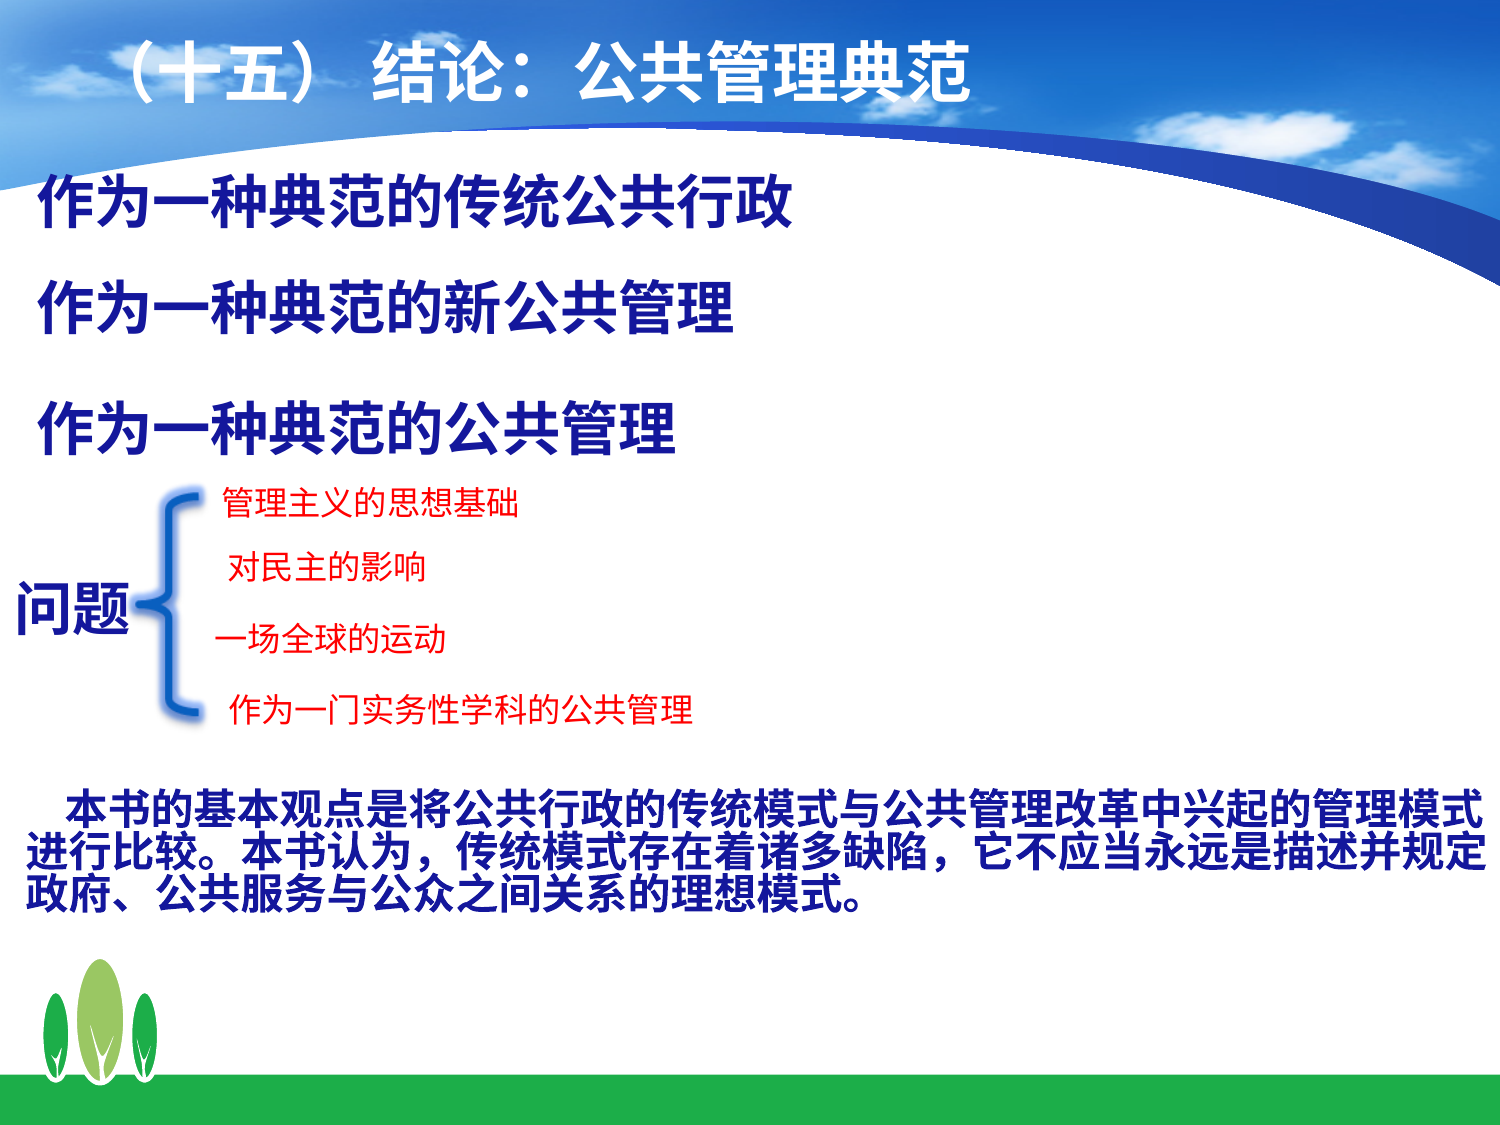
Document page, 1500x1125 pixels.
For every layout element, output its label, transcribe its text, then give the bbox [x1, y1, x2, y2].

text_box 作为一门实务性学科的公共管理 [224, 681, 709, 734]
text_box 对民主的影响 [224, 539, 443, 592]
text_box 管理主义的思想基础 [221, 474, 536, 526]
text_box 作为一种典范的传统公共行政 [21, 157, 856, 236]
title （十五） 结论：公共管理典范 [74, 24, 1438, 118]
text_box 作为一种典范的公共管理 [21, 384, 856, 463]
text_box 问题 [0, 565, 110, 643]
text_box 一场全球的运动 [224, 610, 463, 663]
text_box 作为一种典范的新公共管理 [21, 263, 856, 342]
picture [0, 0, 1500, 221]
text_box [115, 473, 220, 744]
